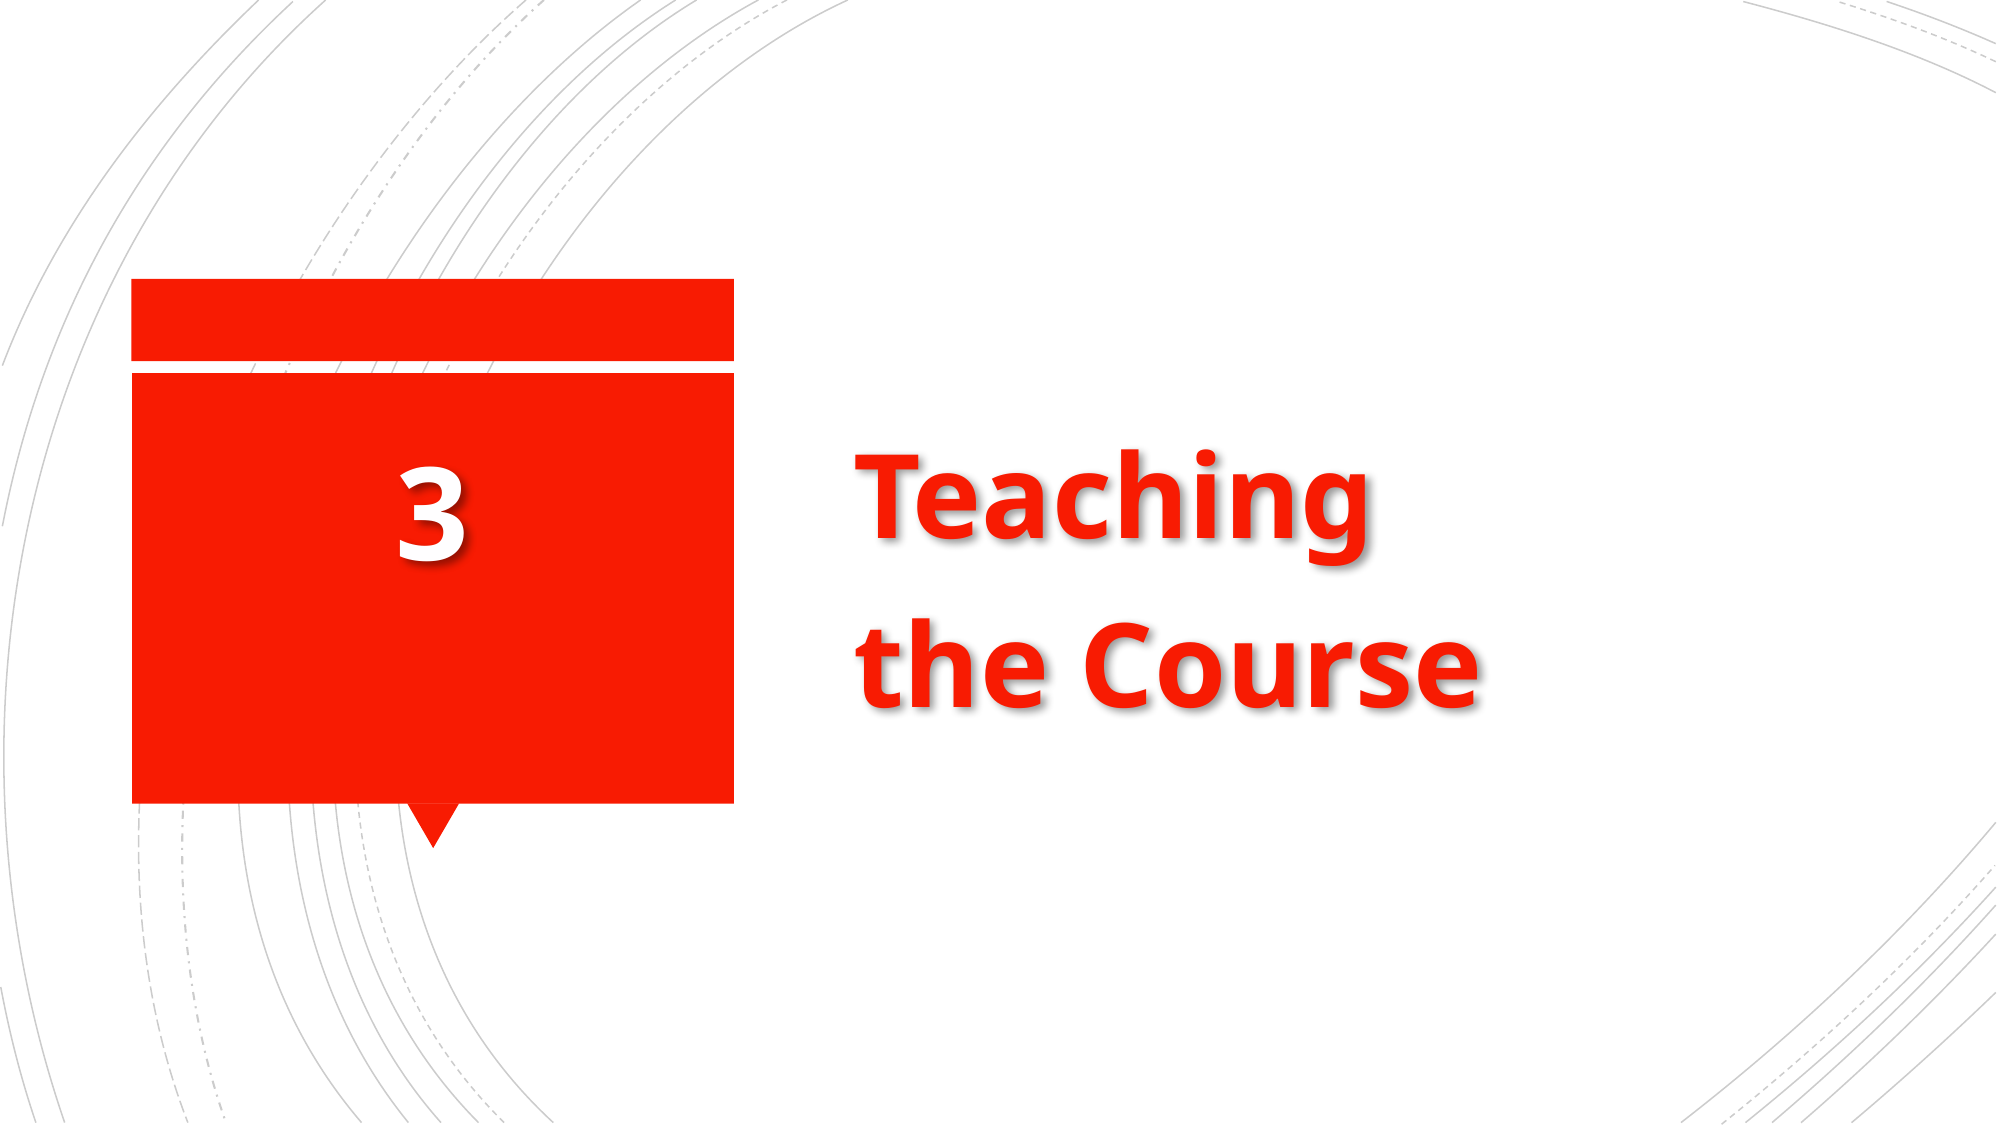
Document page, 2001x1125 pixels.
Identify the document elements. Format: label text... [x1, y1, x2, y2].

title 3 [145, 385, 721, 587]
list Teaching the Course [838, 131, 1868, 993]
